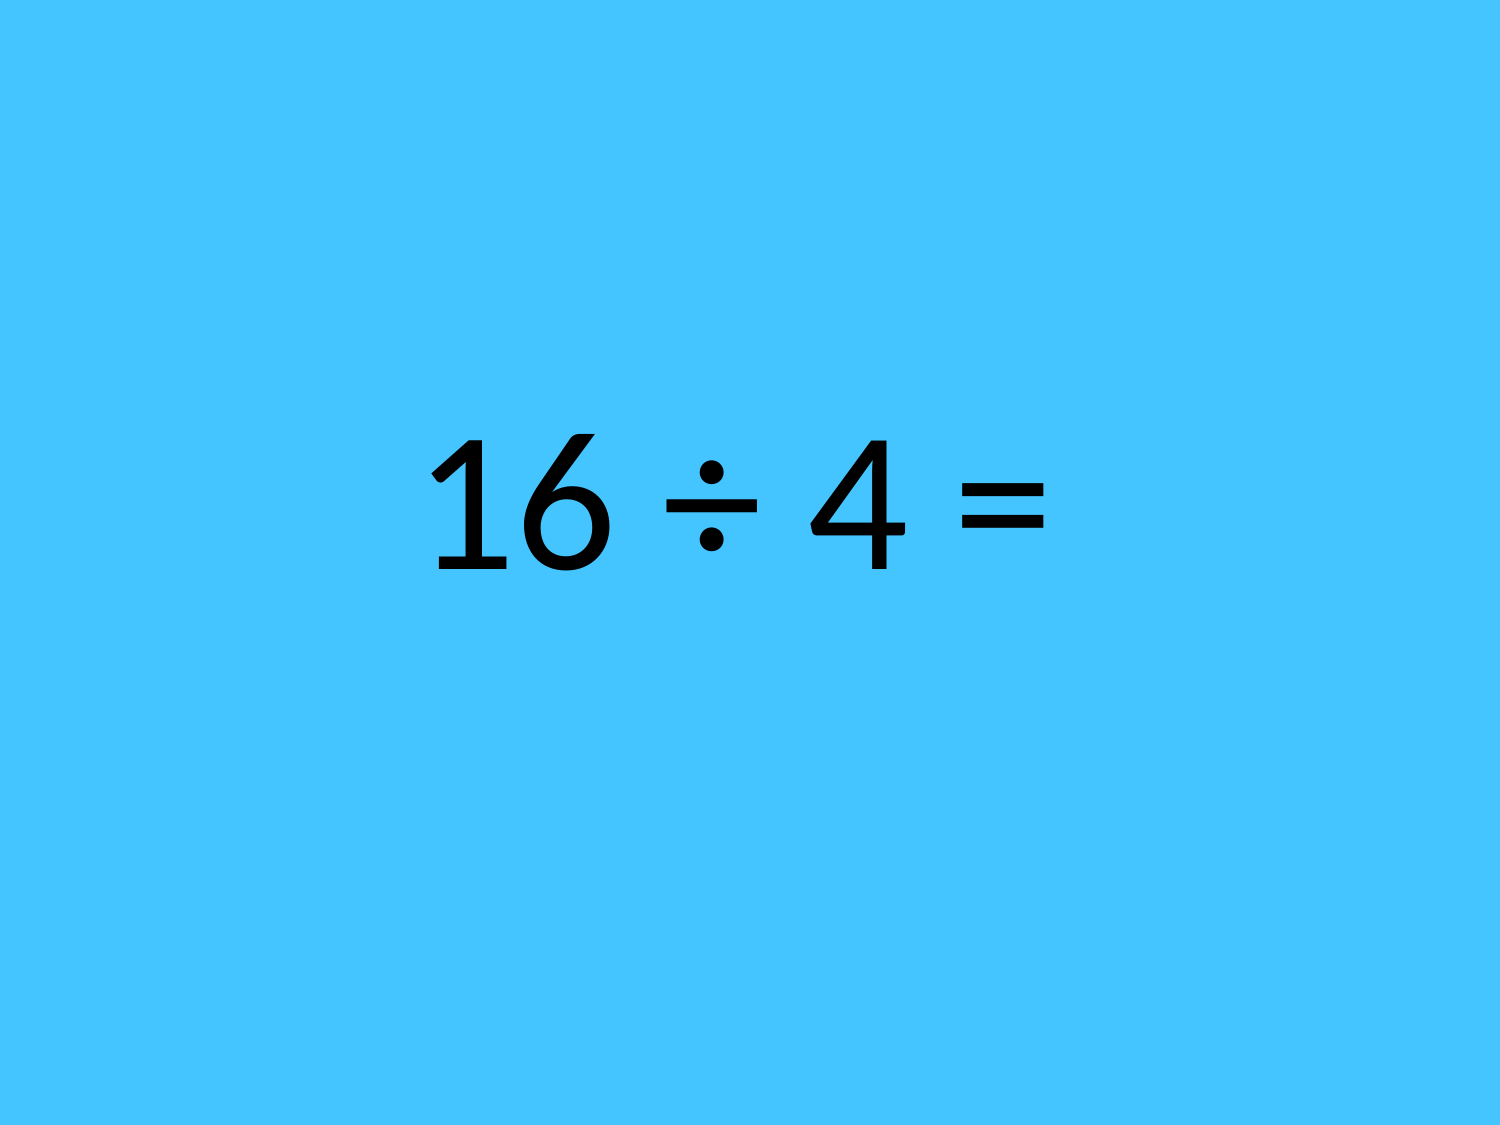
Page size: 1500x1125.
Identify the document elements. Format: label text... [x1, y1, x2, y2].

text_box 16 ÷ 4 = [399, 362, 1138, 618]
